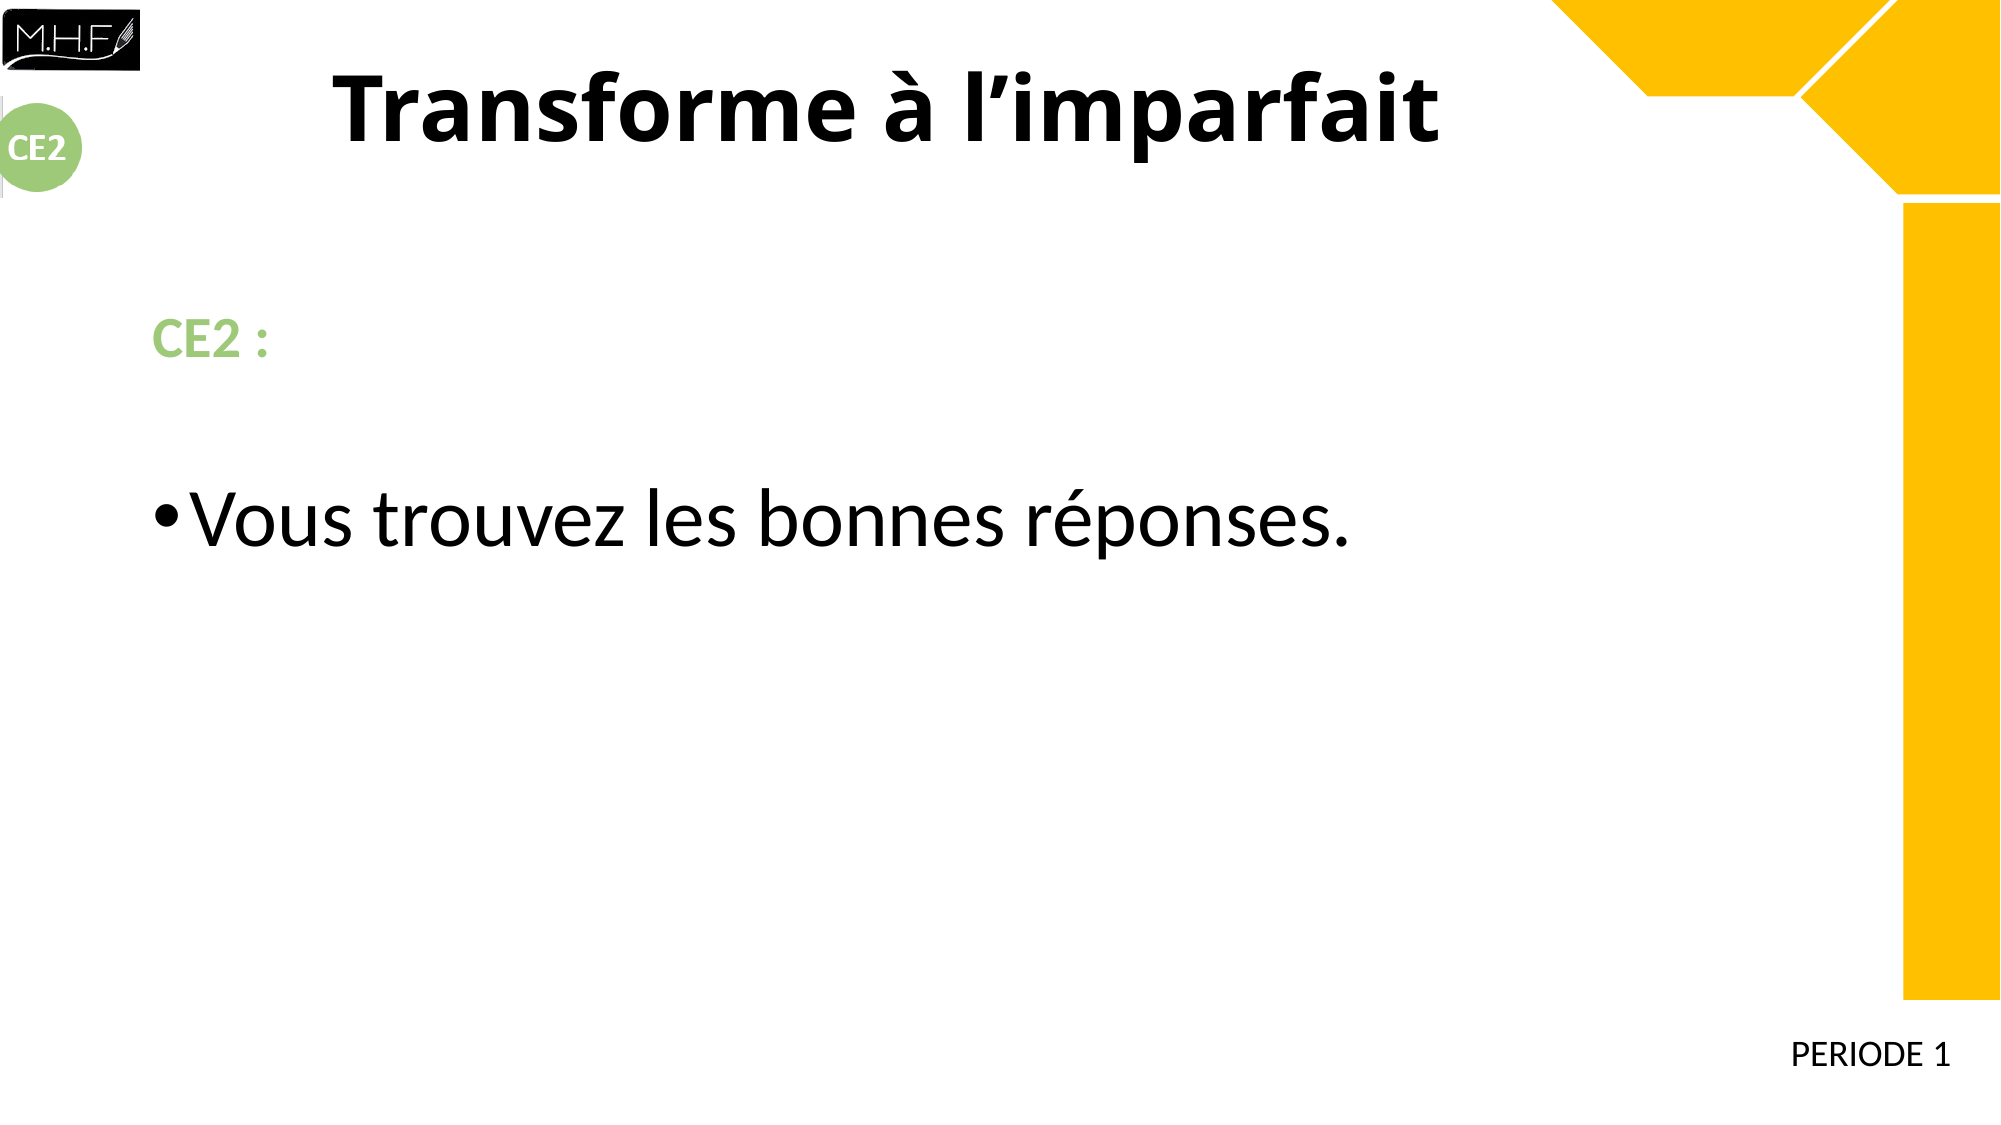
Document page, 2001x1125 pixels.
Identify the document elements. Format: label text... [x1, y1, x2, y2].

text_box [1799, 0, 2000, 196]
list CE2 : Vous trouvez les bonnes réponses. [137, 299, 1863, 1014]
title Transforme à l’imparfait [316, 3, 1863, 221]
text_box [1549, 0, 1892, 98]
text_box PERIODE 1 [1362, 1021, 1967, 1082]
text_box [1902, 202, 2000, 1001]
picture [0, 96, 87, 198]
picture [0, 7, 140, 74]
